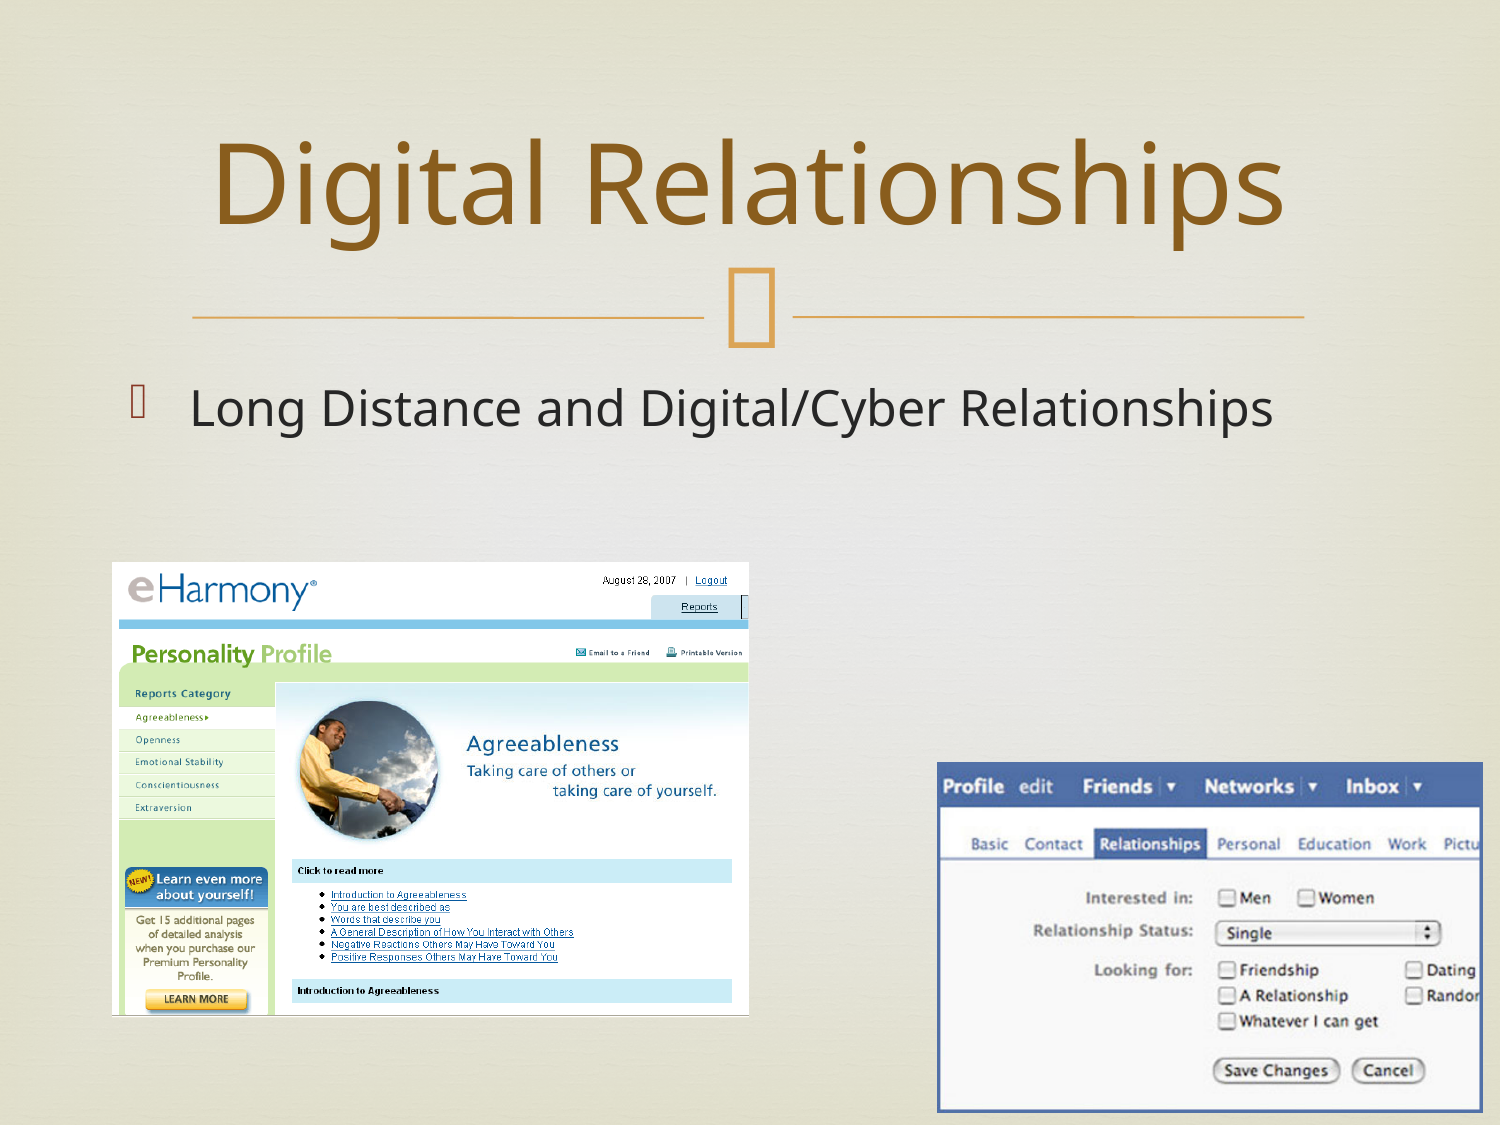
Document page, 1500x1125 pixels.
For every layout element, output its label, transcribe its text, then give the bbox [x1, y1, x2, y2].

list Long Distance and Digital/Cyber Relationships [114, 368, 1386, 1005]
picture [936, 761, 1483, 1114]
picture [111, 561, 749, 1019]
title Digital Relationships [112, 93, 1386, 267]
